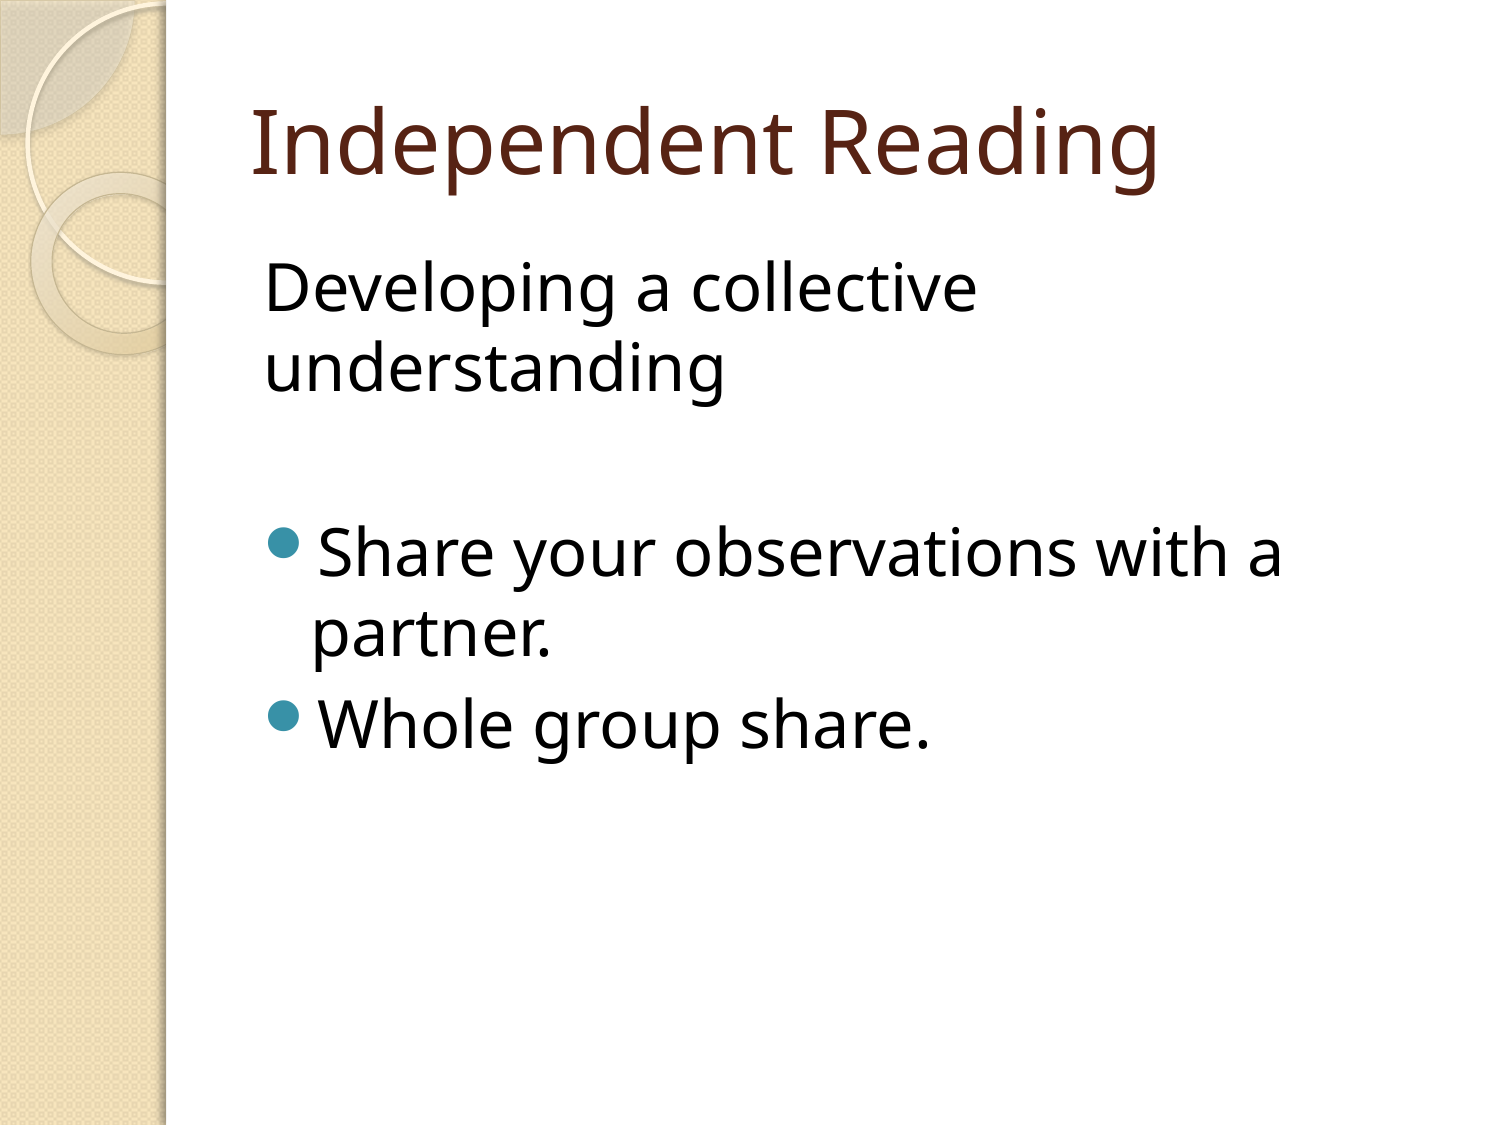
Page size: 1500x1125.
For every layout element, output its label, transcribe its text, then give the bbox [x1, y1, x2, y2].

list Developing a collective understanding Share your observations with a partner. Whole group share. [235, 237, 1466, 1025]
title Independent Reading [235, 45, 1466, 233]
